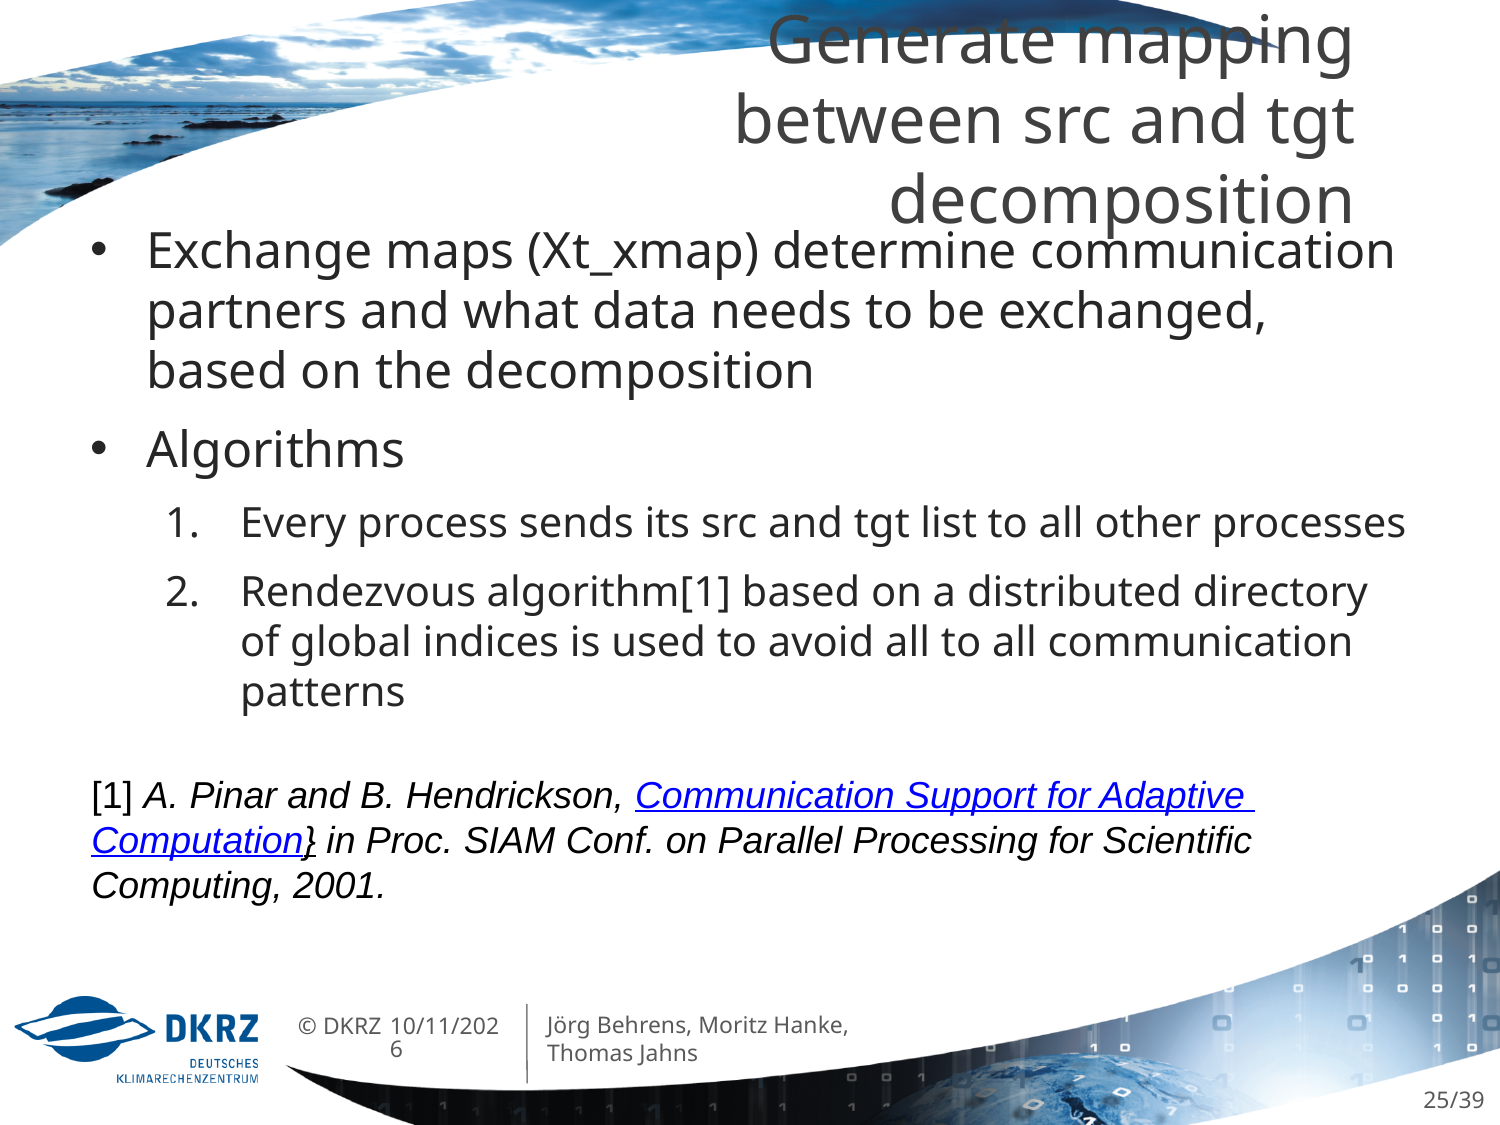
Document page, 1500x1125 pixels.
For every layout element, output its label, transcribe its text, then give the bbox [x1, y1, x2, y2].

footer Jörg Behrens, Moritz Hanke, Thomas Jahns [532, 1003, 884, 1082]
list Exchange maps (Xt_xmap) determine communication partners and what data needs to be exchanged, based on the decomposition Algorithms Every process sends its src and tgt list to all other processes Rendezvous algorithm[1] based on a distributed directory of global indices is used to avoid all to all communication patterns [74, 210, 1426, 681]
title Generate mapping between src and tgt decomposition [480, 70, 1372, 165]
text_box [1] A. Pinar and B. Hendrickson, Communication Support for Adaptive Computation} in Proc. SIAM Conf. on Parallel Processing for Scientific Computing, 2001. [76, 763, 1424, 913]
slide_number 25 [1333, 1078, 1465, 1125]
picture [285, 867, 1500, 1125]
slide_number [375, 1004, 528, 1052]
picture [14, 996, 258, 1083]
picture [0, 0, 1288, 246]
